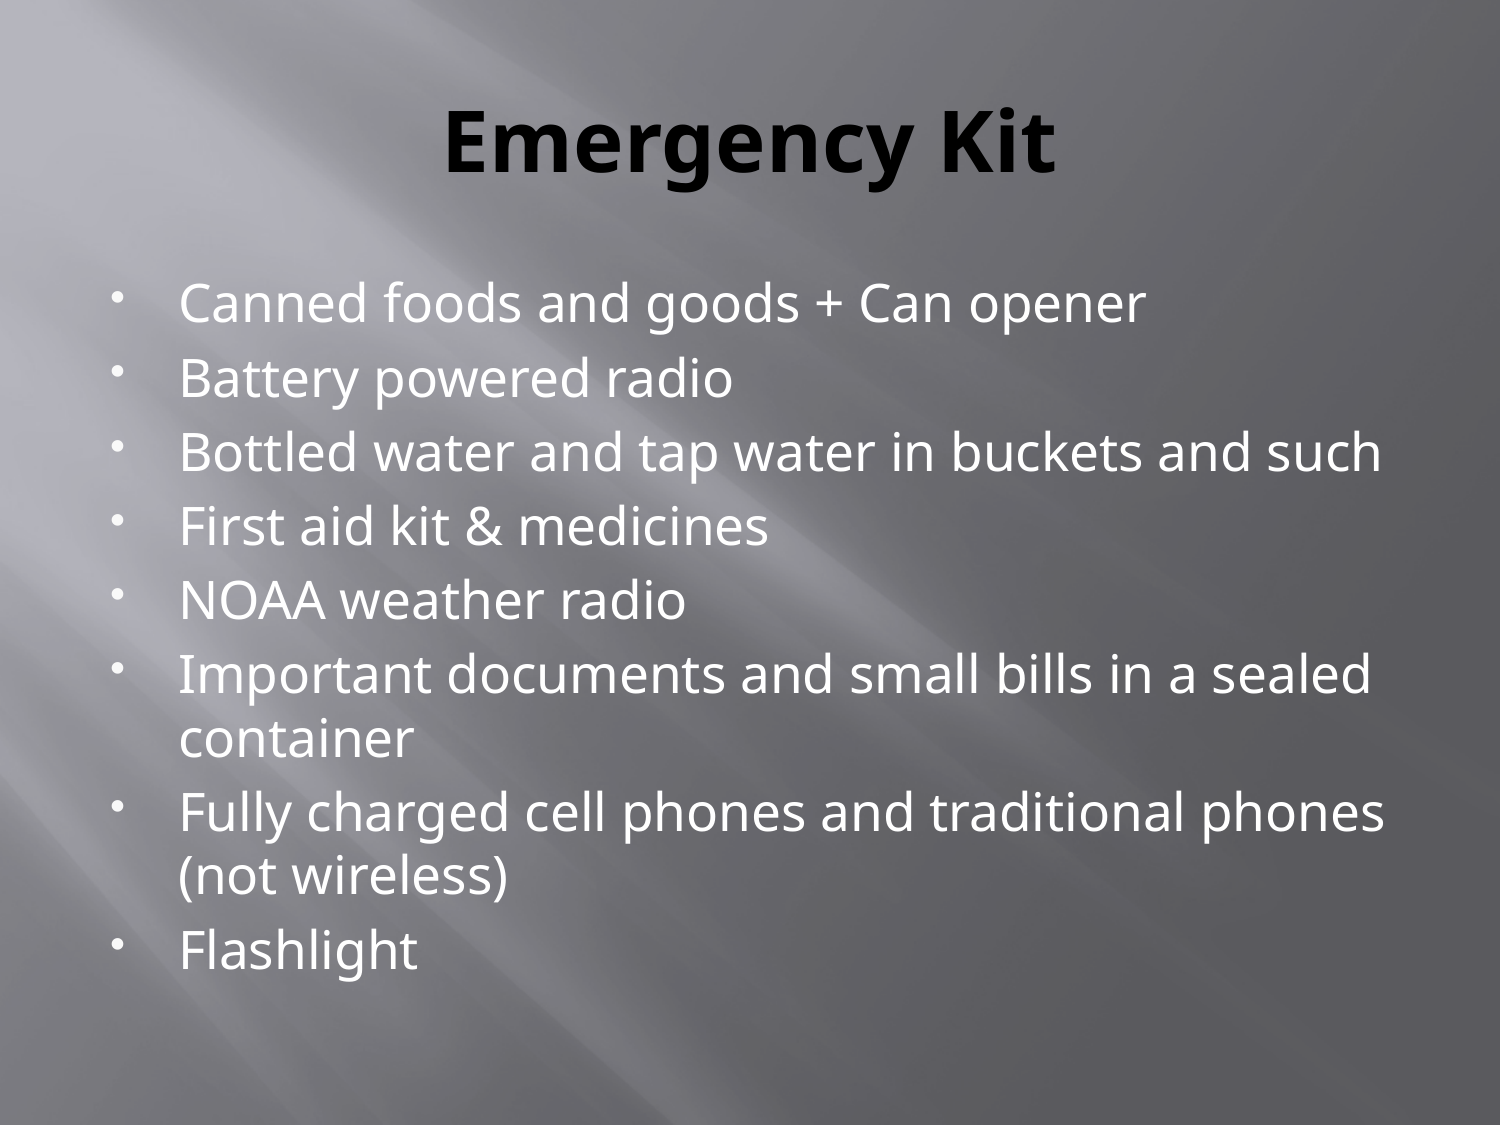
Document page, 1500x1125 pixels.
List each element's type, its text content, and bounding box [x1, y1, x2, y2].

list Canned foods and goods + Can opener Battery powered radio Bottled water and tap water in buckets and such First aid kit & medicines NOAA weather radio Important documents and small bills in a sealed container Fully charged cell phones and traditional phones (not wireless) Flashlight [75, 262, 1425, 1035]
title Emergency Kit [75, 45, 1425, 233]
